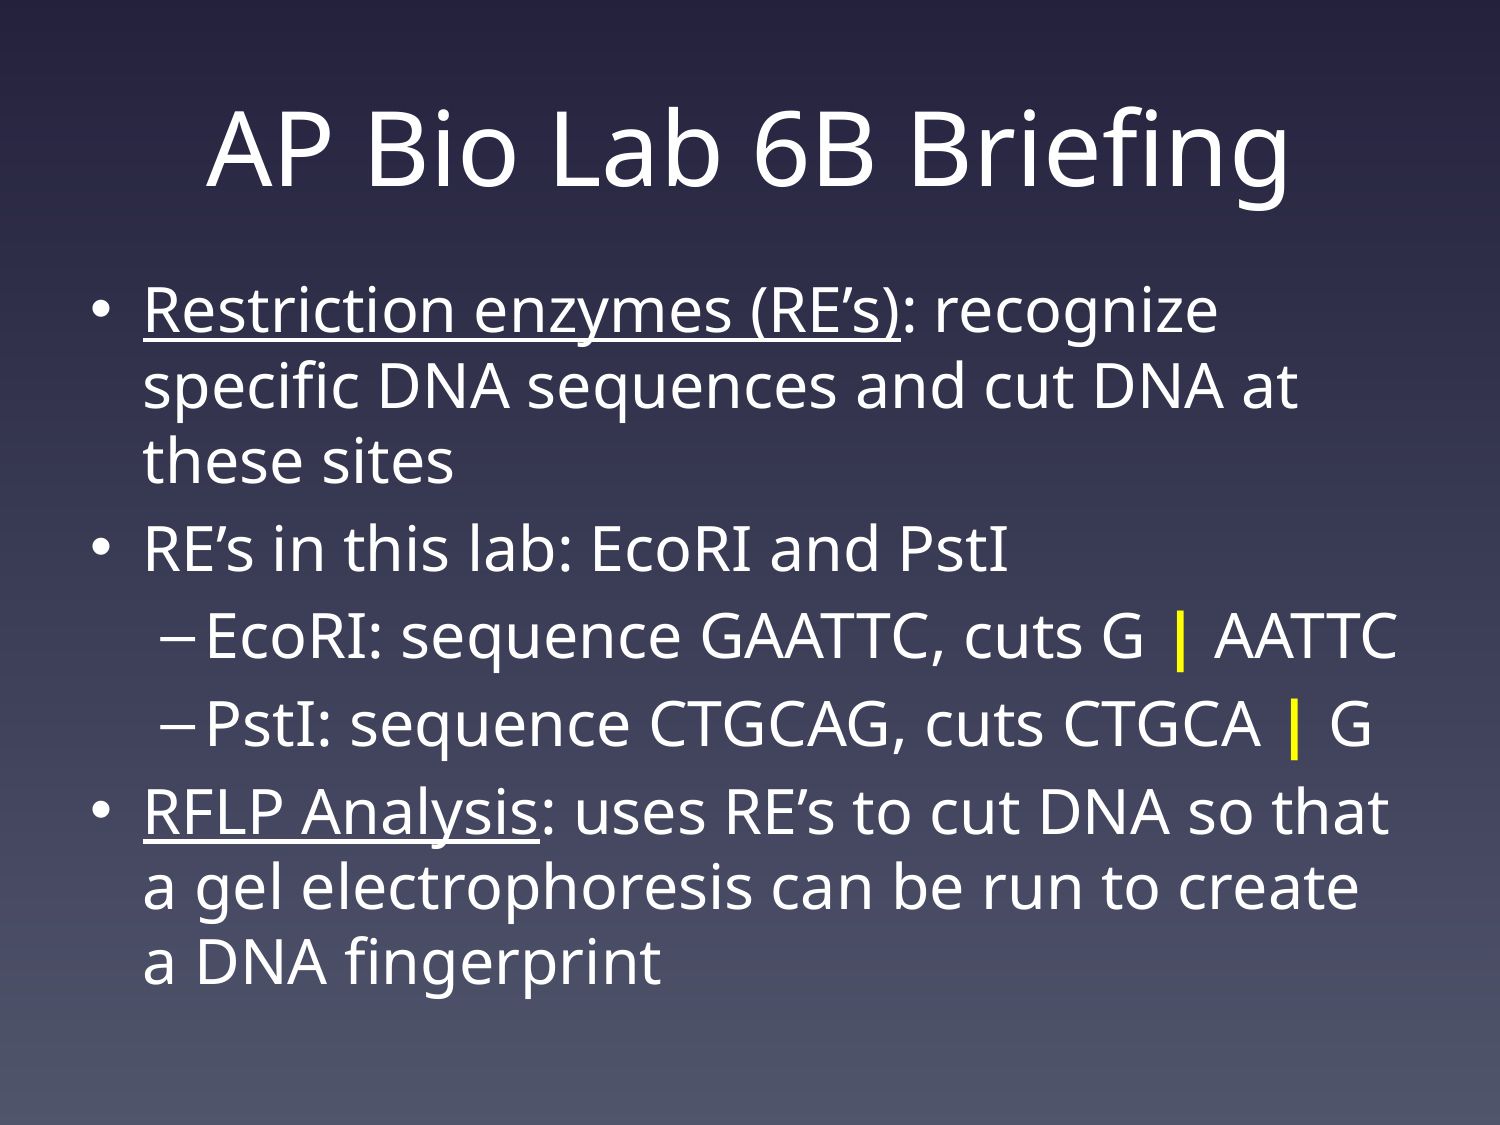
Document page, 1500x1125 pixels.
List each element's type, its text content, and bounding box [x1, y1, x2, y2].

list Restriction enzymes (RE’s): recognize specific DNA sequences and cut DNA at these sites RE’s in this lab: EcoRI and PstI EcoRI: sequence GAATTC, cuts G | AATTC PstI: sequence CTGCAG, cuts CTGCA | G RFLP Analysis: uses RE’s to cut DNA so that a gel electrophoresis can be run to create a DNA fingerprint [75, 262, 1425, 1005]
title AP Bio Lab 6B Briefing [75, 75, 1425, 262]
